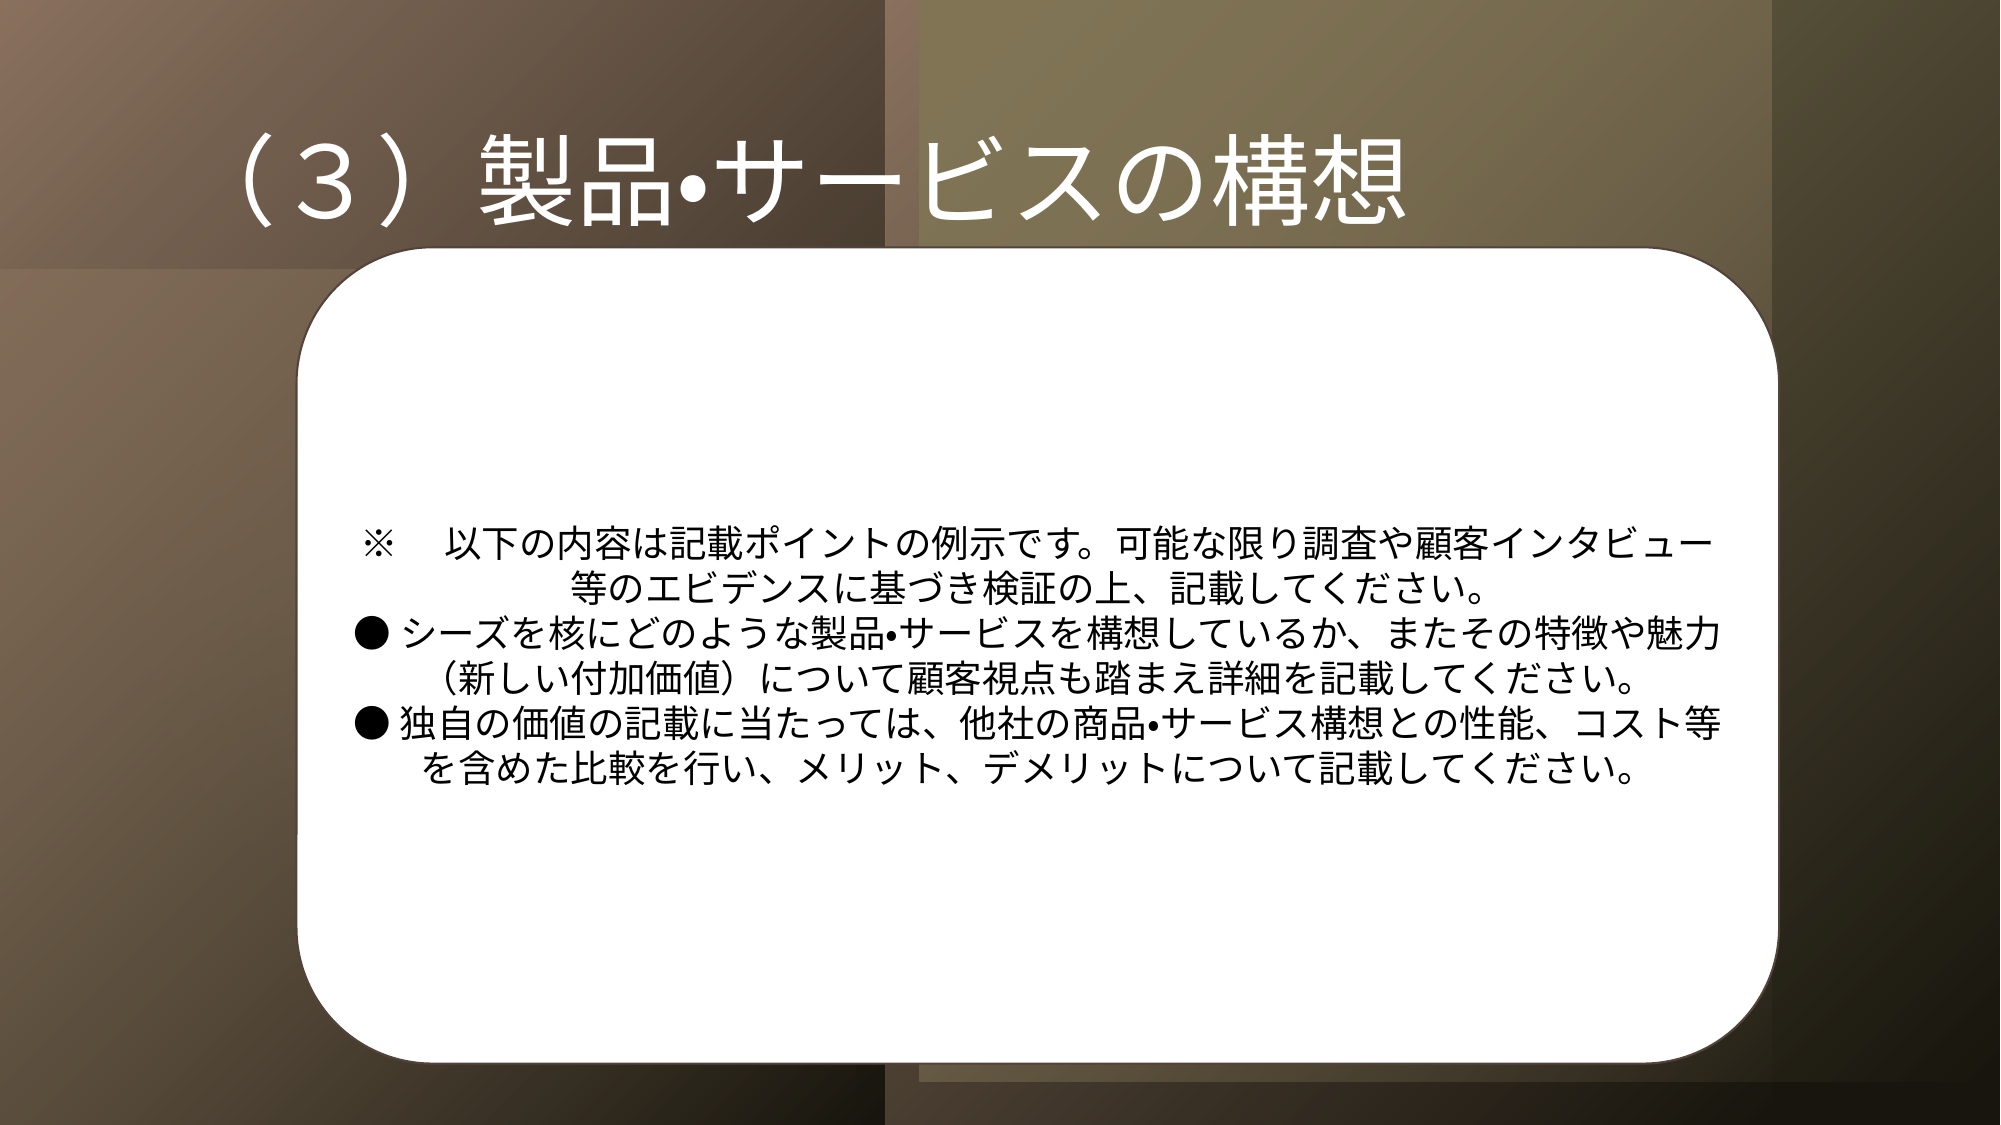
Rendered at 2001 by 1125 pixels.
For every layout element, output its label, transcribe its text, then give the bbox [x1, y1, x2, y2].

text_box （３）製品・サービスの構想 [161, 111, 1426, 246]
text_box ※ 以下の内容は記載ポイントの例示です。可能な限り調査や顧客インタビュー等のエビデンスに基づき検証の上、記載してください。 ●シーズを核にどのような製品・サービスを構想しているか、またその特徴や魅力（新しい付加価値）について顧客視点も踏まえ詳細を記載してください。 ●独自の価値の記載に当たっては、他社の商品・サービス構想との性能、コスト等を含めた比較を行い、メリット、デメリットについて記載してください。 [295, 246, 1781, 1065]
